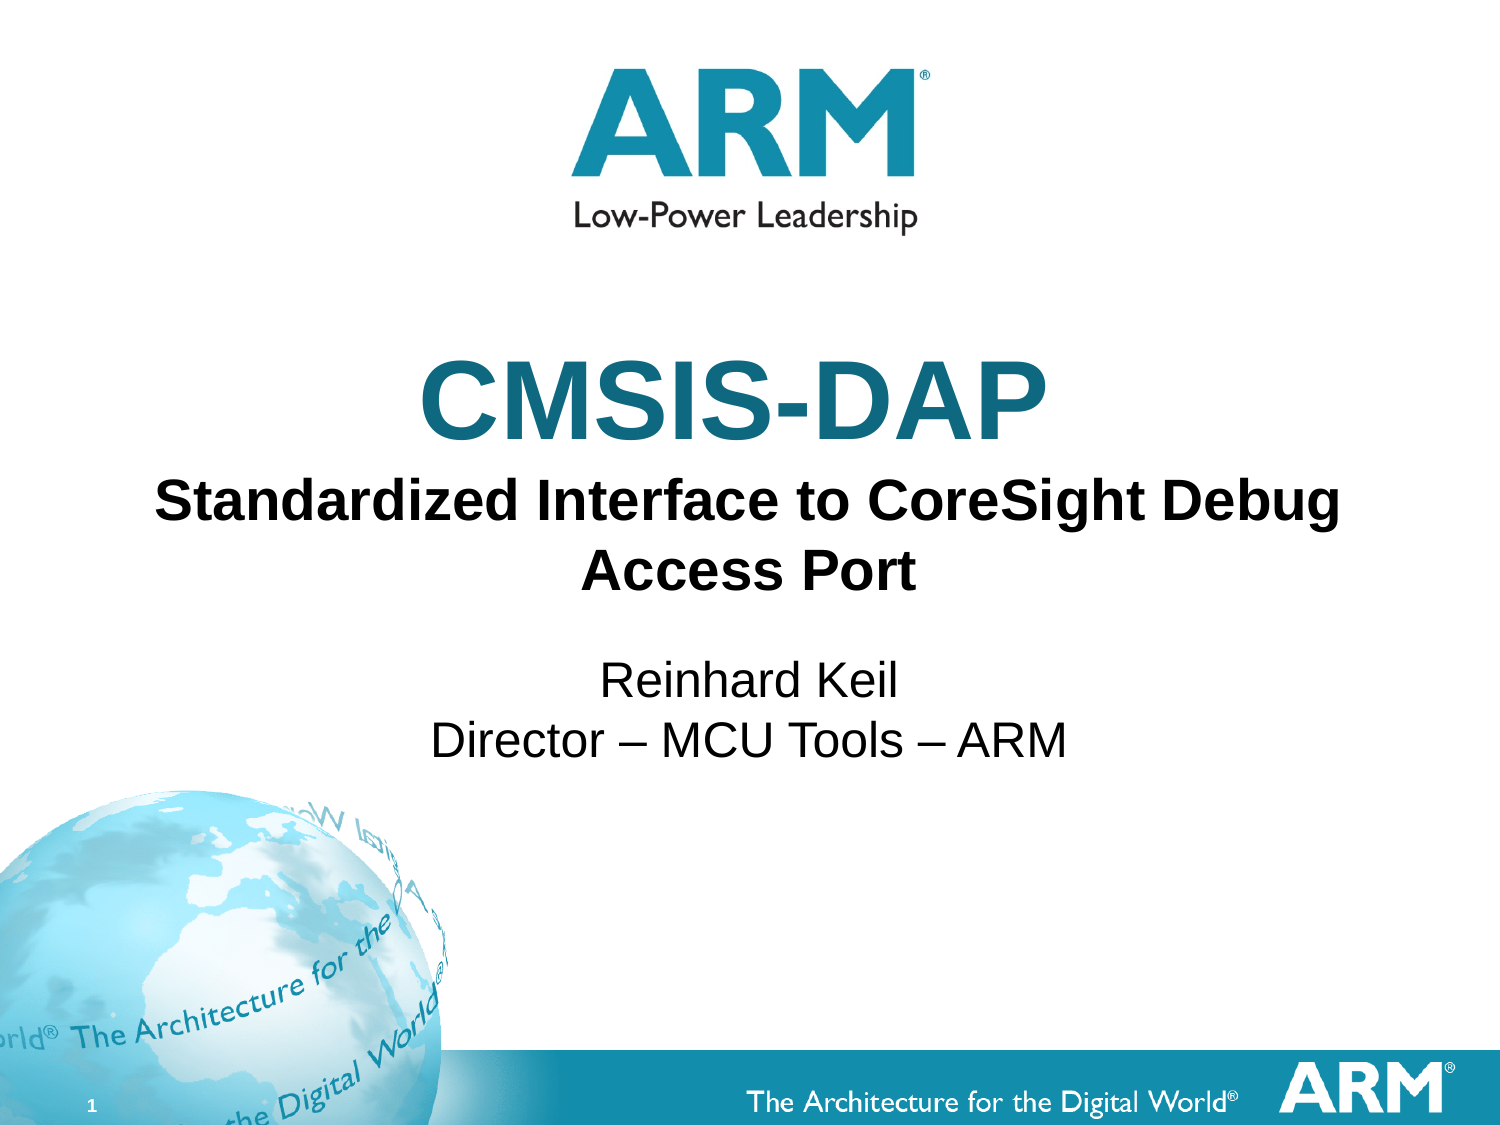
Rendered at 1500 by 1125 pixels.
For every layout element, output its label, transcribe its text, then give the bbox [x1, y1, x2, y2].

picture [0, 780, 1500, 1125]
title CMSIS-DAP Standardized Interface to CoreSight Debug Access Port Reinhard Keil Director – MCU Tools – ARM [73, 319, 1425, 888]
picture [548, 58, 951, 245]
